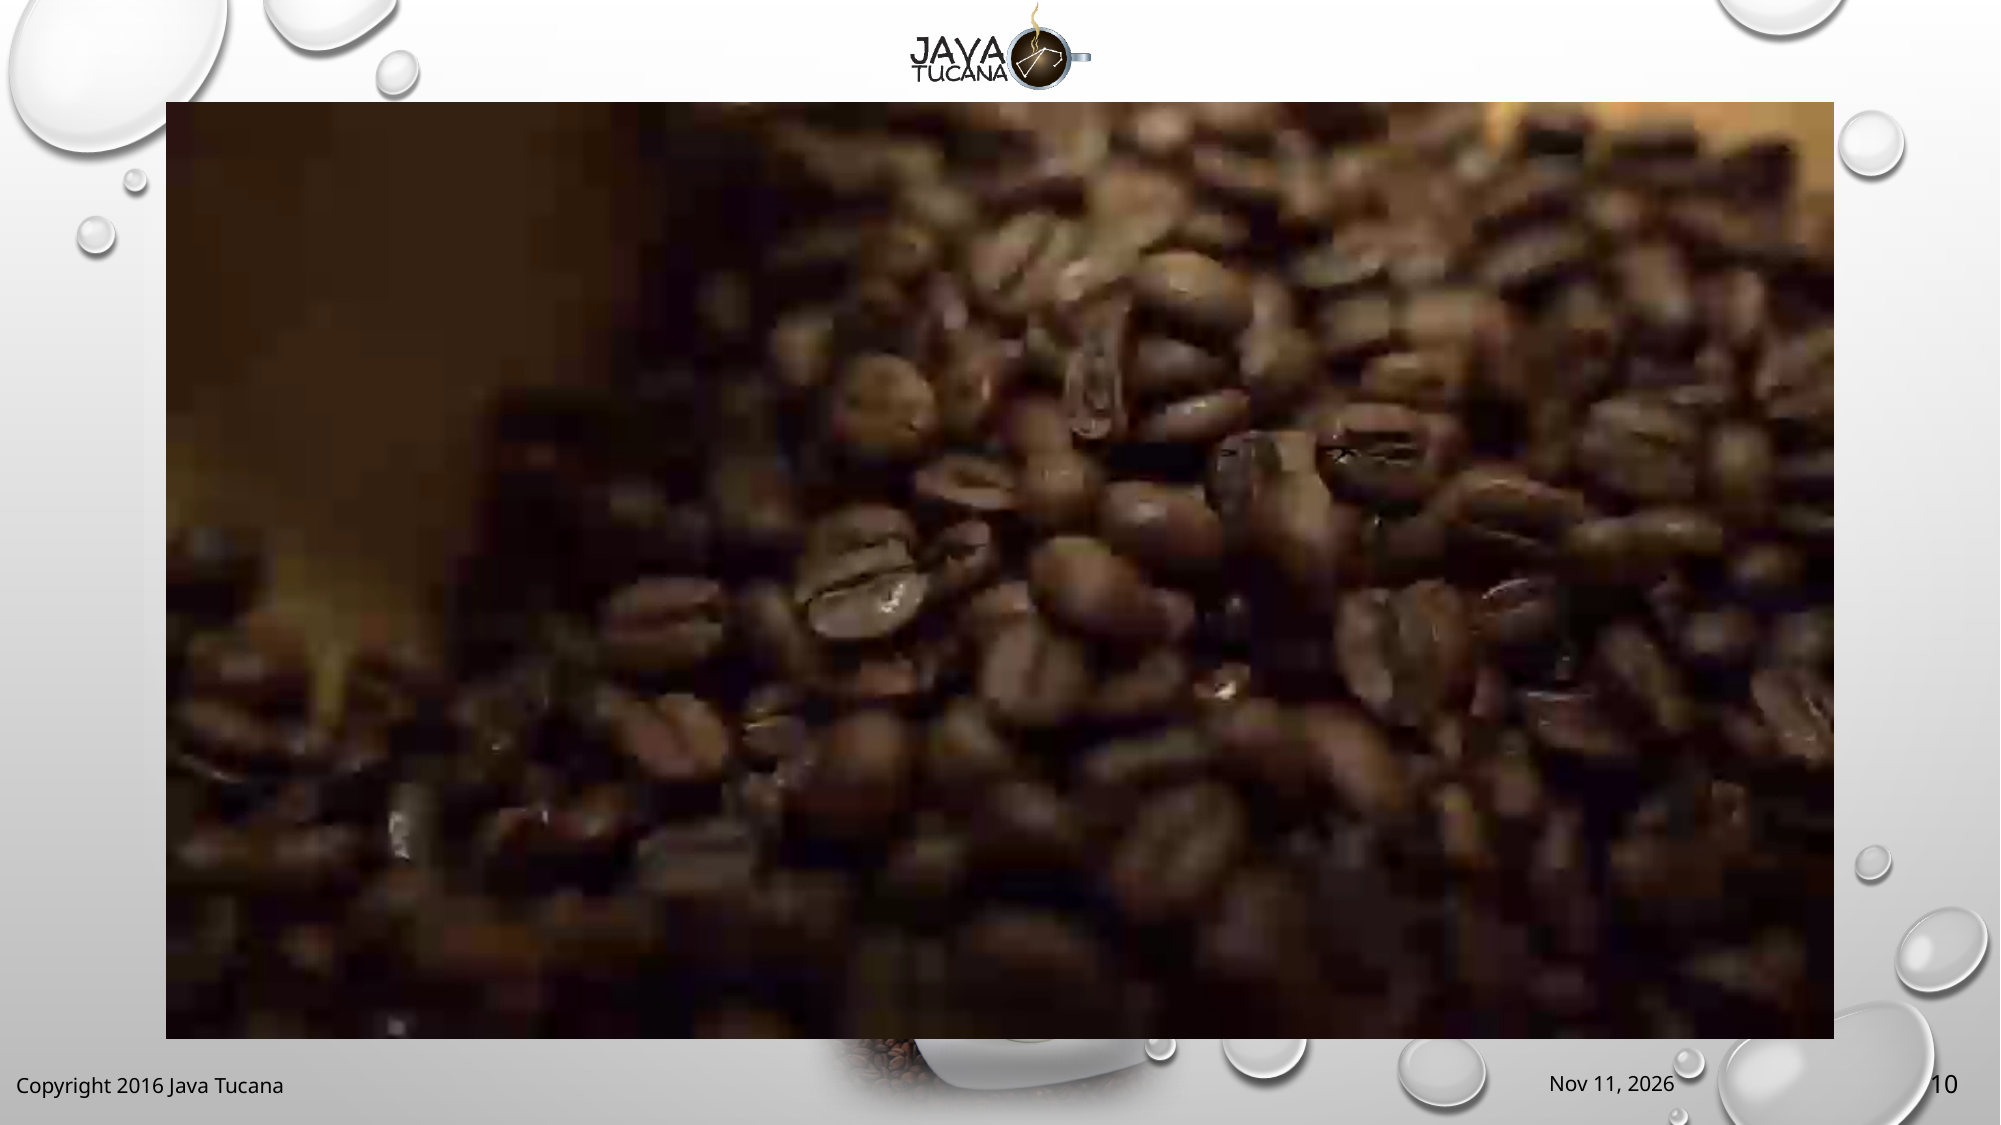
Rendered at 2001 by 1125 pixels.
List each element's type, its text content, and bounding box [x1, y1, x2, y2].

footer Copyright 2016 Java Tucana [1, 1055, 1096, 1116]
slide_number 5-May-16 [1239, 1055, 1690, 1116]
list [165, 101, 1835, 1040]
picture [0, 0, 2001, 1125]
slide_number 10 [1848, 1055, 1974, 1116]
